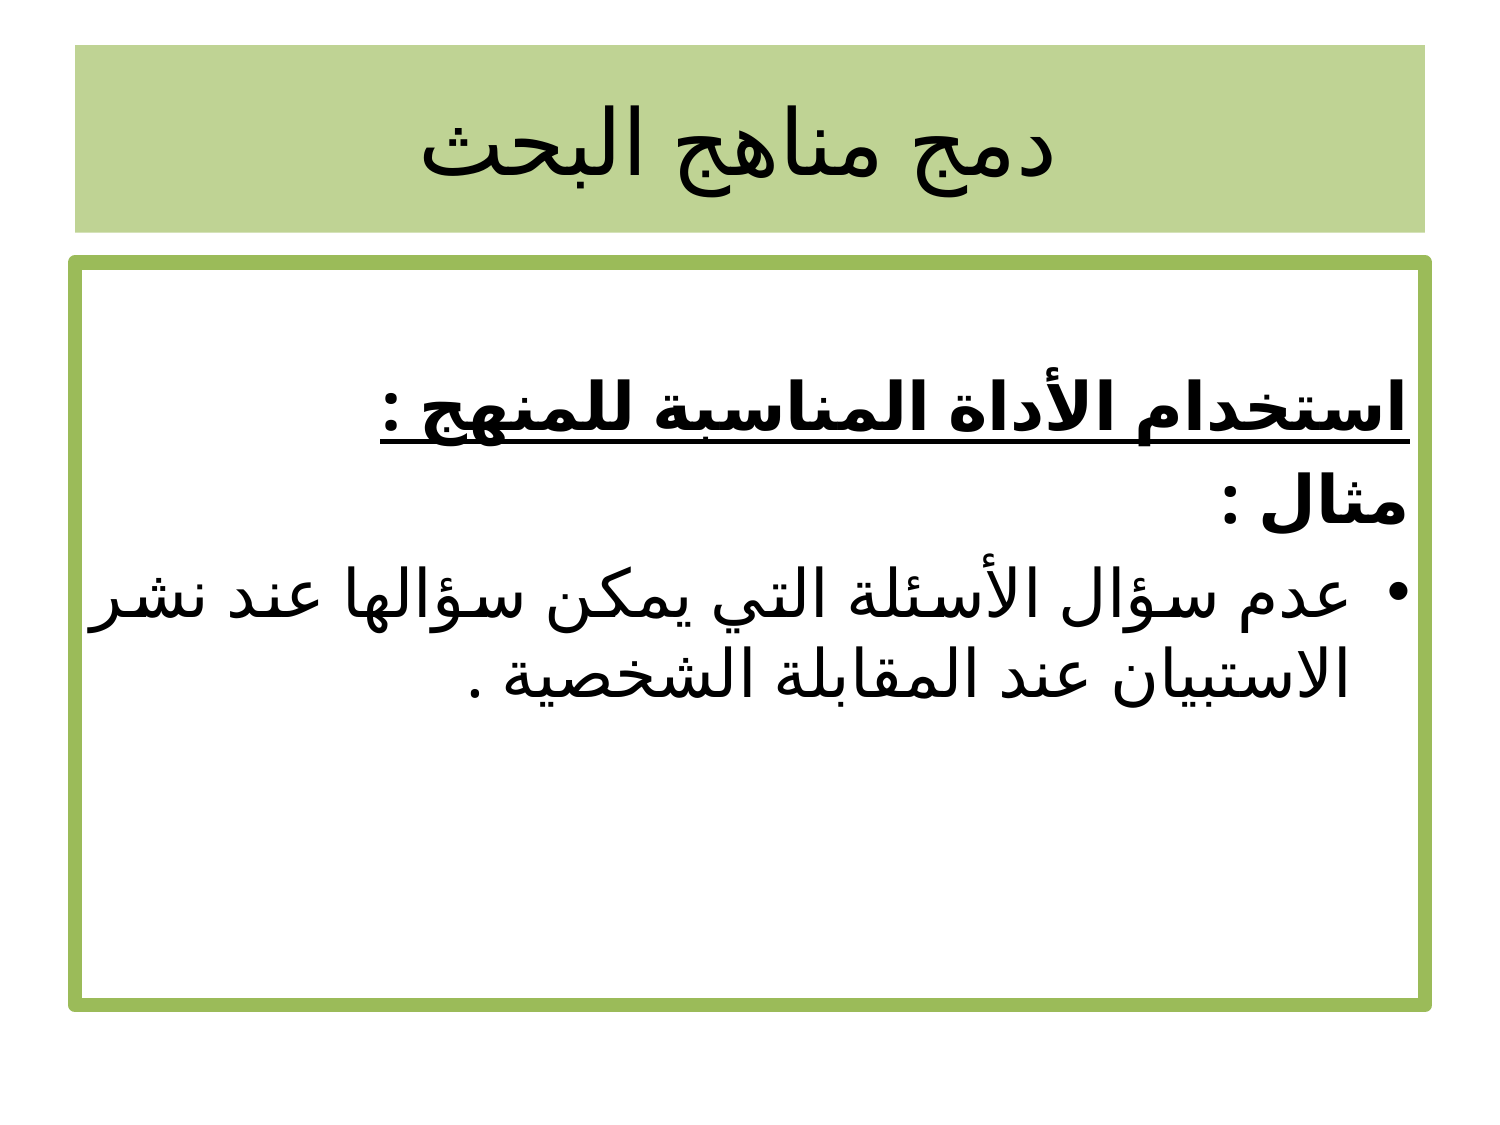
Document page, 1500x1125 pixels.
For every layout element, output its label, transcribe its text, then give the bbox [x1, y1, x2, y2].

list استخدام الأداة المناسبة للمنهج : مثال : عدم سؤال الأسئلة التي يمكن سؤالها عند نشر الاستبيان عند المقابلة الشخصية . [75, 262, 1425, 1005]
title دمج مناهج البحث [75, 45, 1425, 233]
